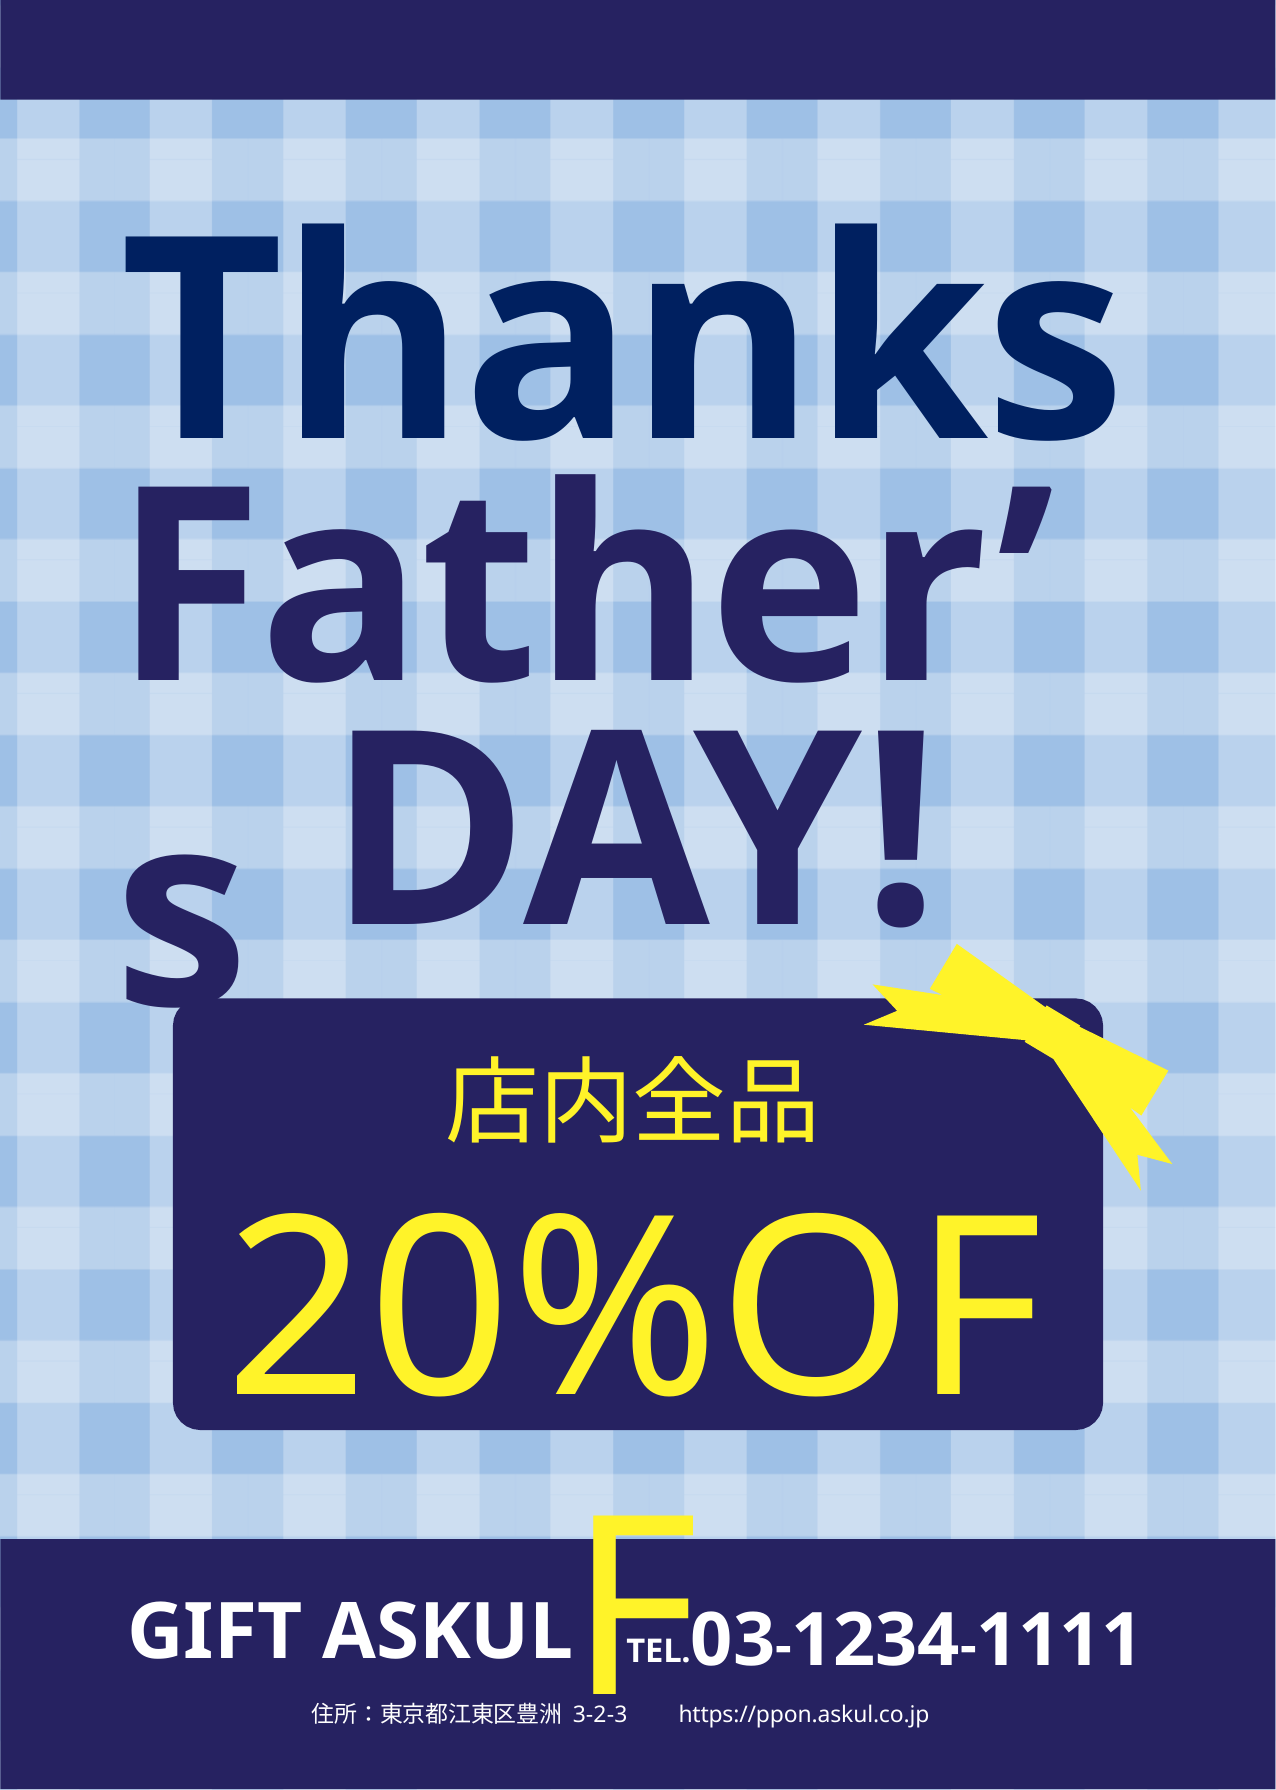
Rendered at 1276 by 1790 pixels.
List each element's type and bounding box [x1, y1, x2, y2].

text_box [0, 0, 1276, 1790]
